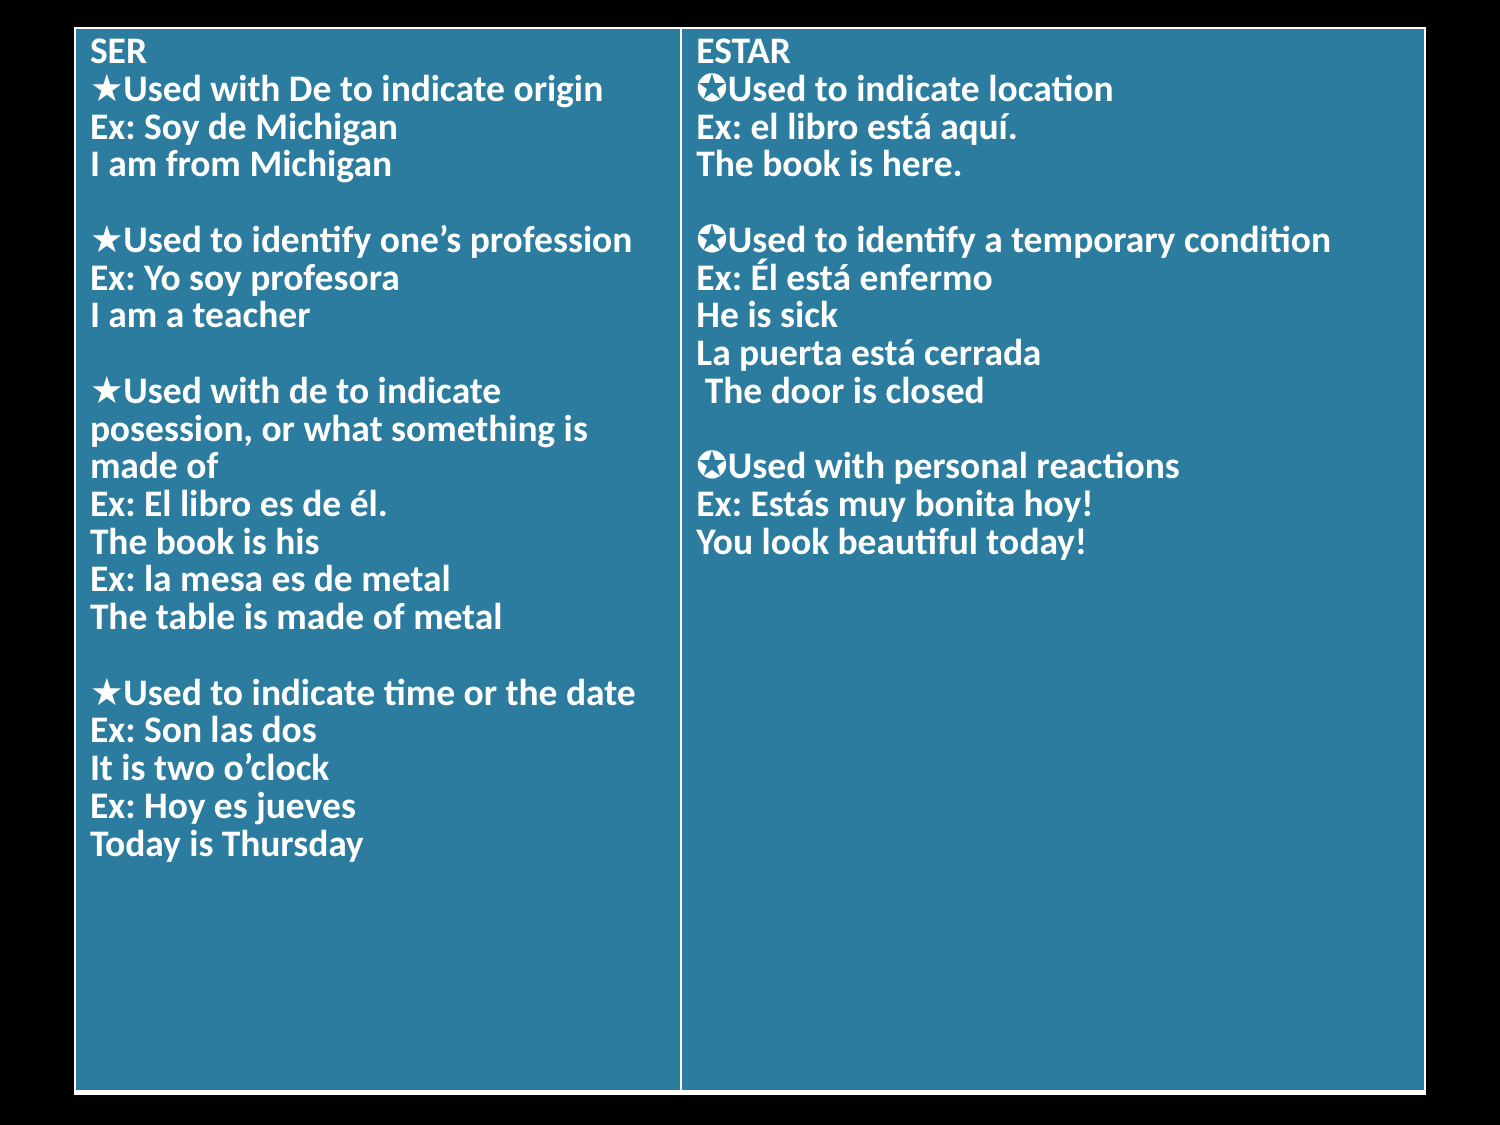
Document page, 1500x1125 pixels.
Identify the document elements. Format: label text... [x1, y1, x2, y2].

table_header ESTAR ✪Used to indicate location Ex: el libro está aquí. The book is here. ✪Used to identify a temporary condition Ex: Él está enfermo He is sick La puerta está cerrada The door is closed ✪Used with personal reactions Ex: Estás muy bonita hoy! You look beautiful today! [682, 29, 1424, 1090]
table_header SER ★Used with De to indicate origin Ex: Soy de Michigan I am from Michigan ★Used to identify one’s profession Ex: Yo soy profesora I am a teacher ★Used with de to indicate posession, or what something is made of Ex: El libro es de él. The book is his Ex: la mesa es de metal The table is made of metal ★Used to indicate time or the date Ex: Son las dos It is two o’clock Ex: Hoy es jueves Today is Thursday [76, 29, 680, 1090]
